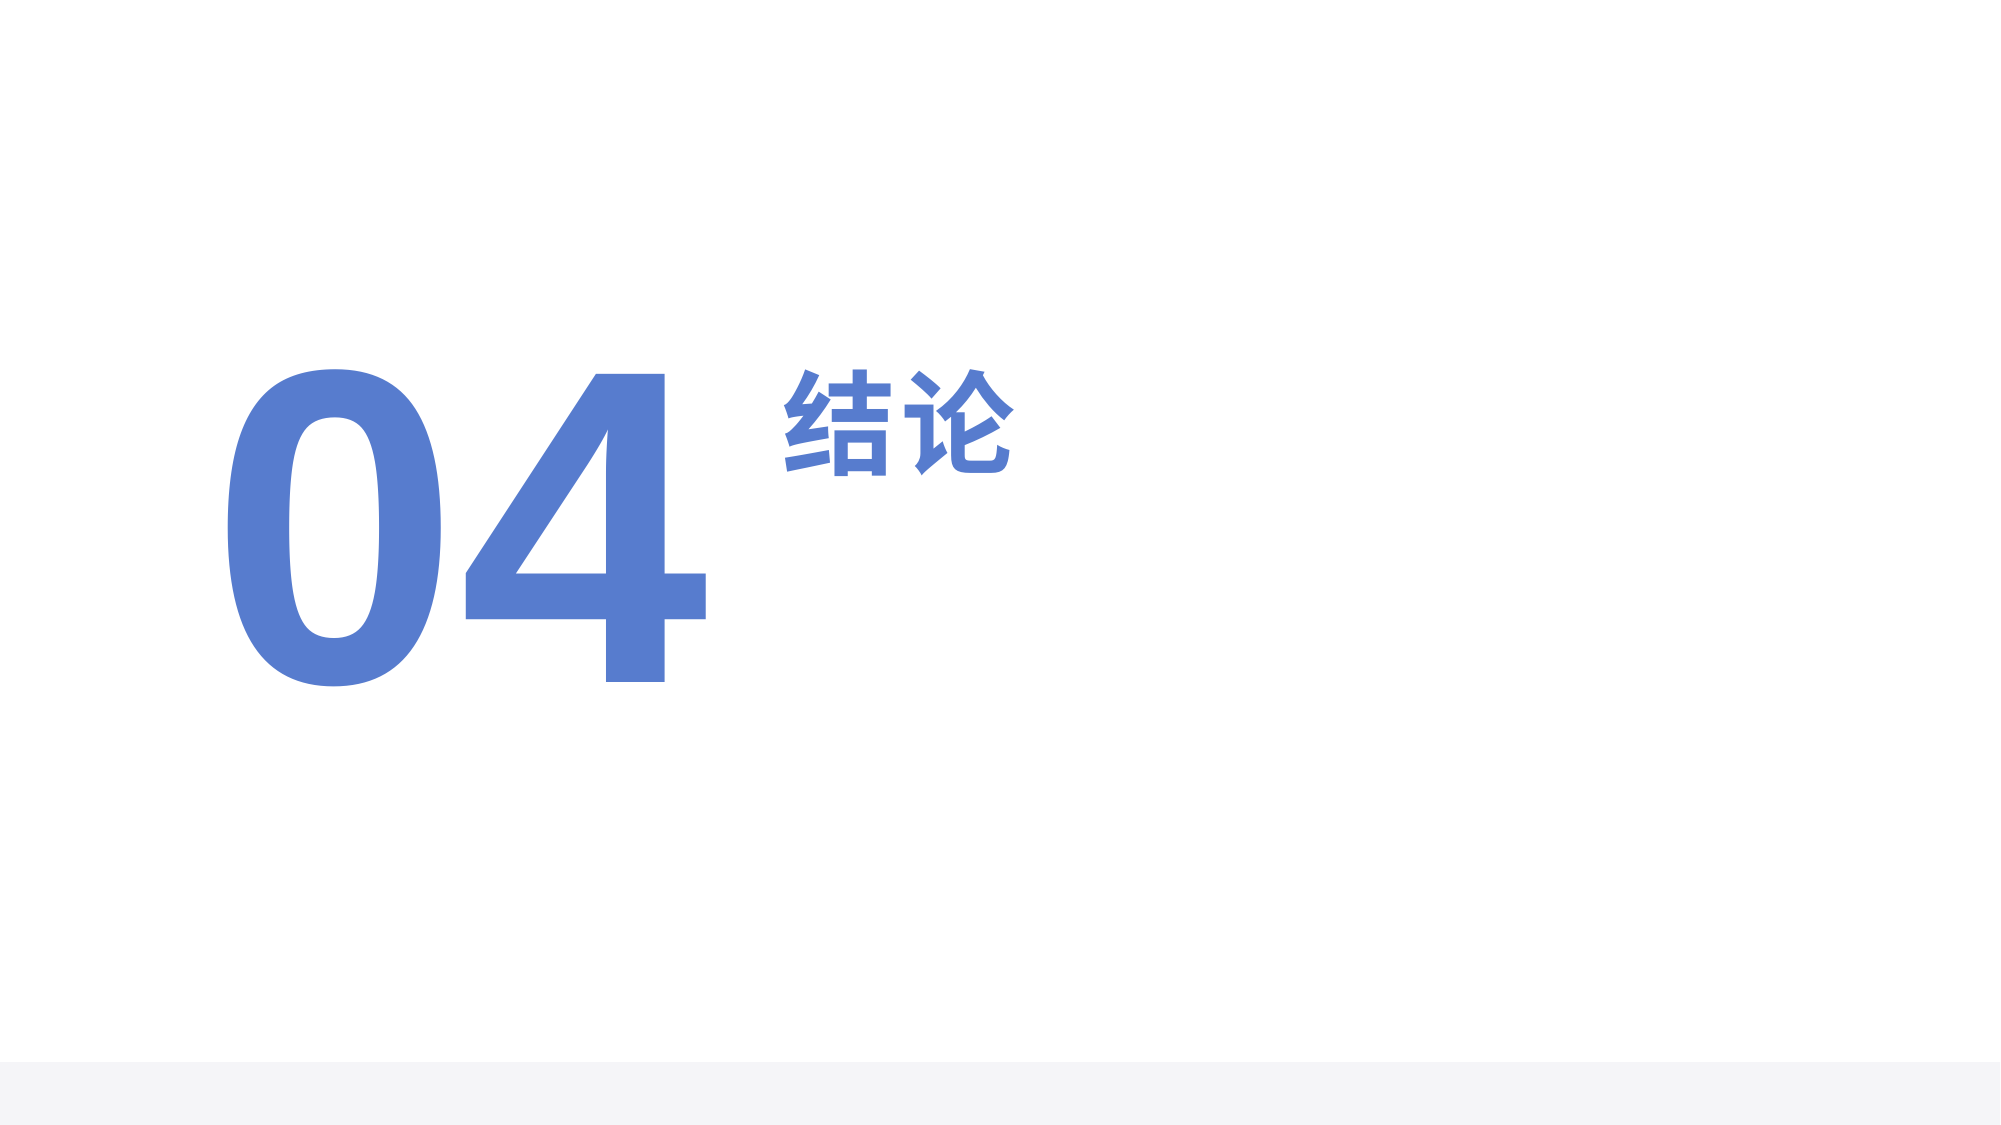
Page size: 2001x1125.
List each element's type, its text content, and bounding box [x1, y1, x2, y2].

text_box 04 [185, 217, 735, 789]
title 结论 [767, 337, 1792, 490]
